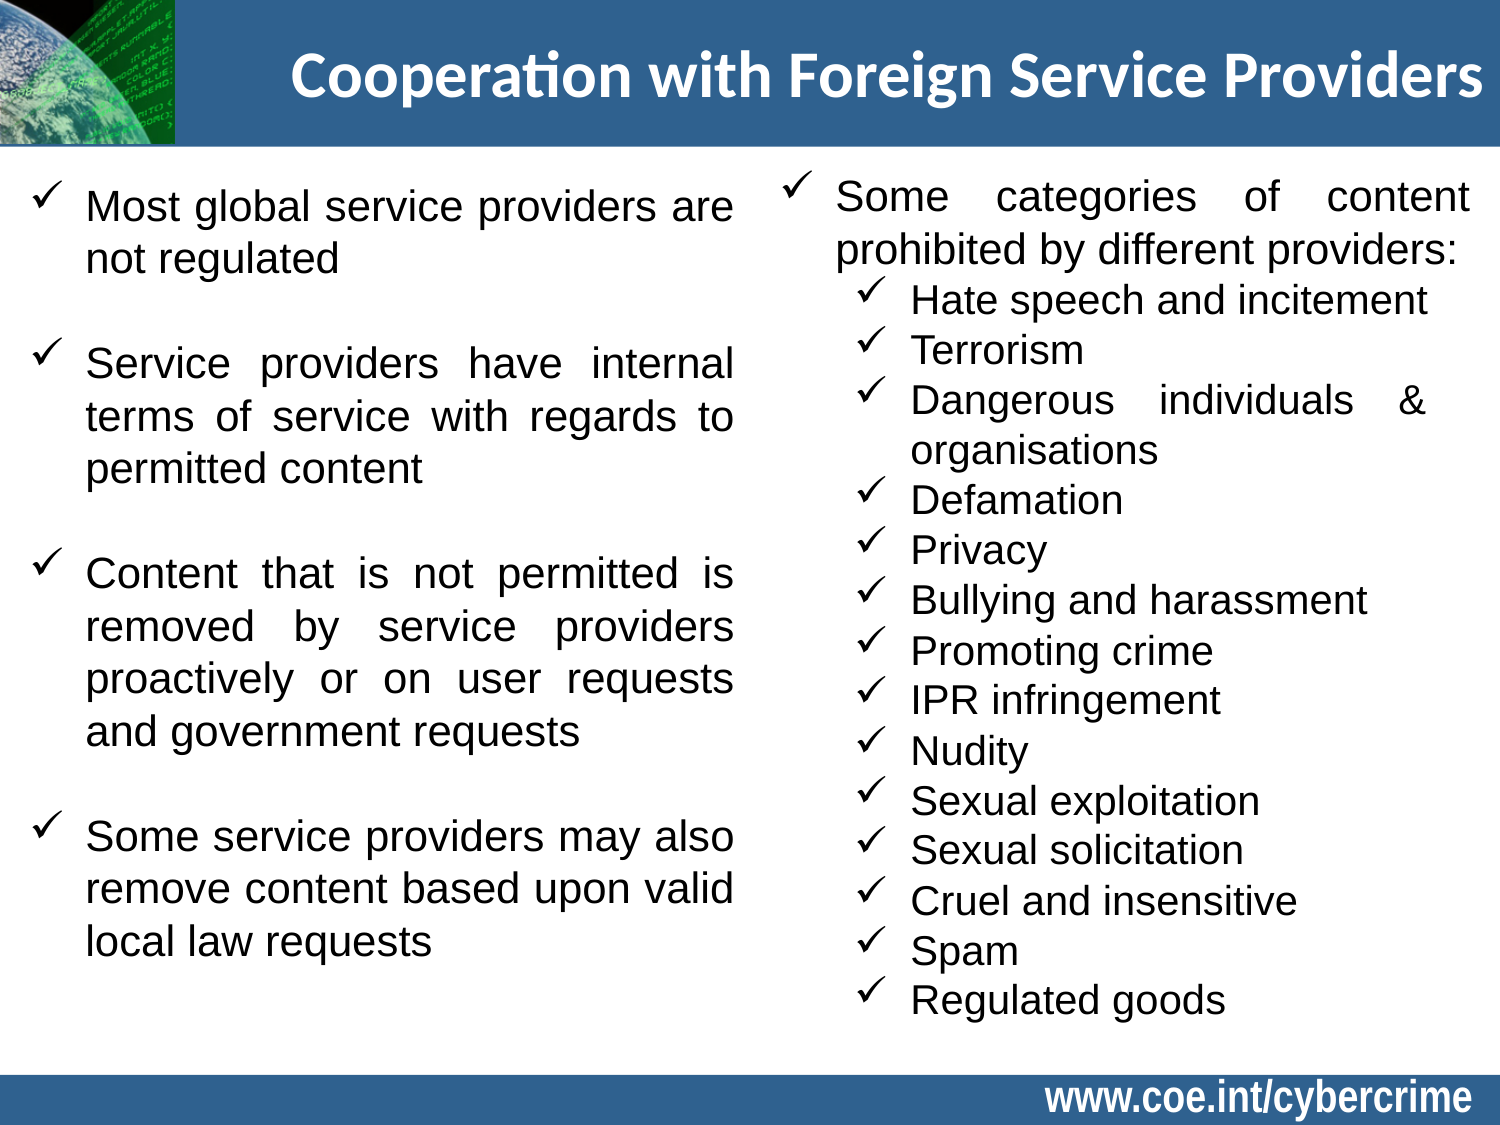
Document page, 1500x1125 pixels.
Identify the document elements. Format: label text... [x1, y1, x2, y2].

text_box [0, 1073, 1030, 1125]
text_box Some categories of content prohibited by different providers: Hate speech and incitement Terrorism Dangerous individuals & organisations Defamation Privacy Bullying and harassment Promoting crime IPR infringement Nudity Sexual exploitation Sexual solicitation Cruel and insensitive Spam Regulated goods [764, 160, 1486, 1031]
text_box Cooperation with Foreign Service Providers [177, 0, 1500, 149]
text_box www.coe.int/cybercrime [1030, 1059, 1500, 1125]
text_box Most global service providers are not regulated Service providers have internal terms of service with regards to permitted content Content that is not permitted is removed by service providers proactively or on user requests and government requests Some service providers may also remove content based upon valid local law requests [14, 170, 750, 973]
picture [0, 0, 175, 144]
